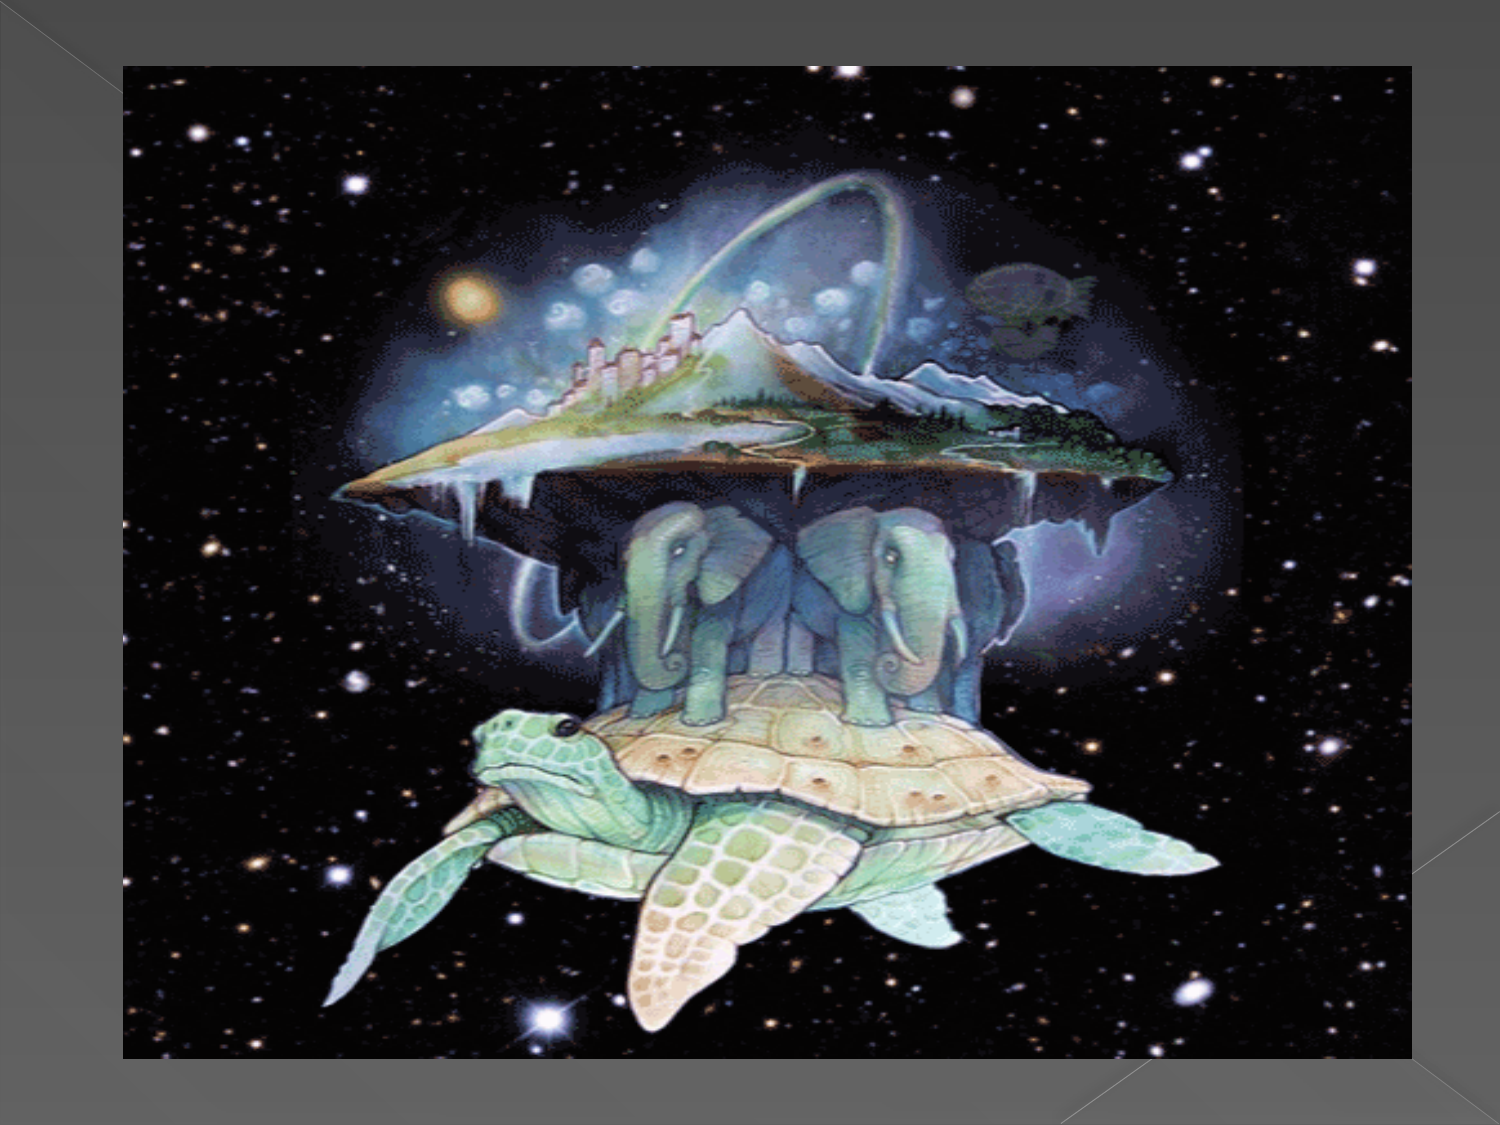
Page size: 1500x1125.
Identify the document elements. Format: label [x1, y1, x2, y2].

picture [123, 66, 1412, 1059]
